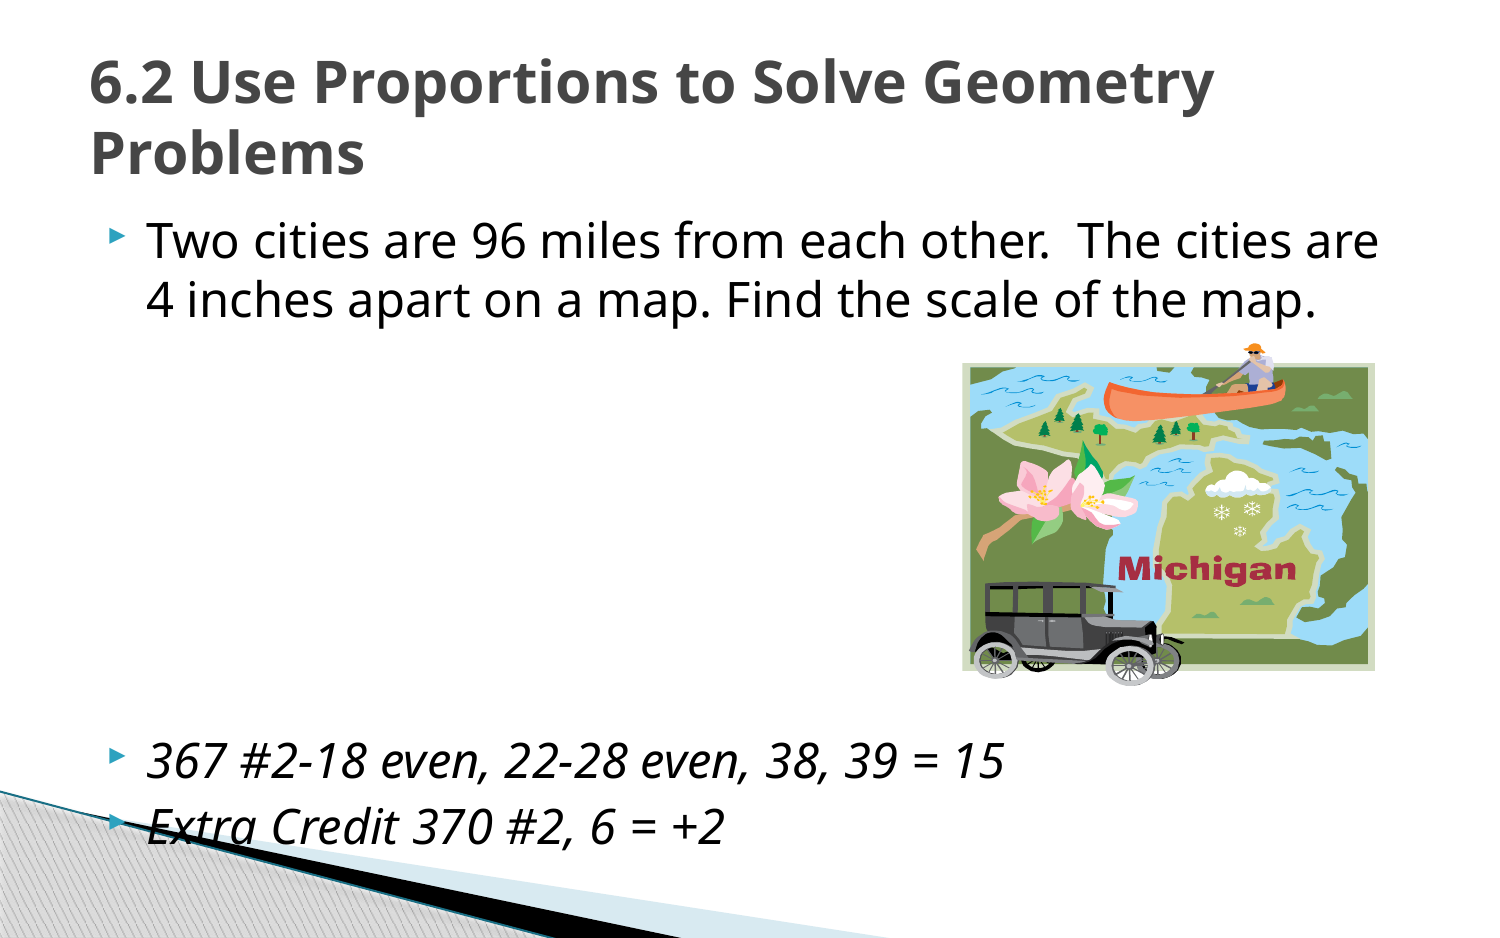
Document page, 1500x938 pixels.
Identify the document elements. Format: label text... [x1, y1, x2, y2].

title 6.2 Use Proportions to Solve Geometry Problems [75, 37, 1425, 194]
picture [962, 343, 1376, 687]
list Two cities are 96 miles from each other. The cities are 4 inches apart on a map. Find the scale of the map. 367 #2-18 even, 22-28 even, 38, 39 = 15 Extra Credit 370 #2, 6 = +2 [75, 202, 1425, 875]
